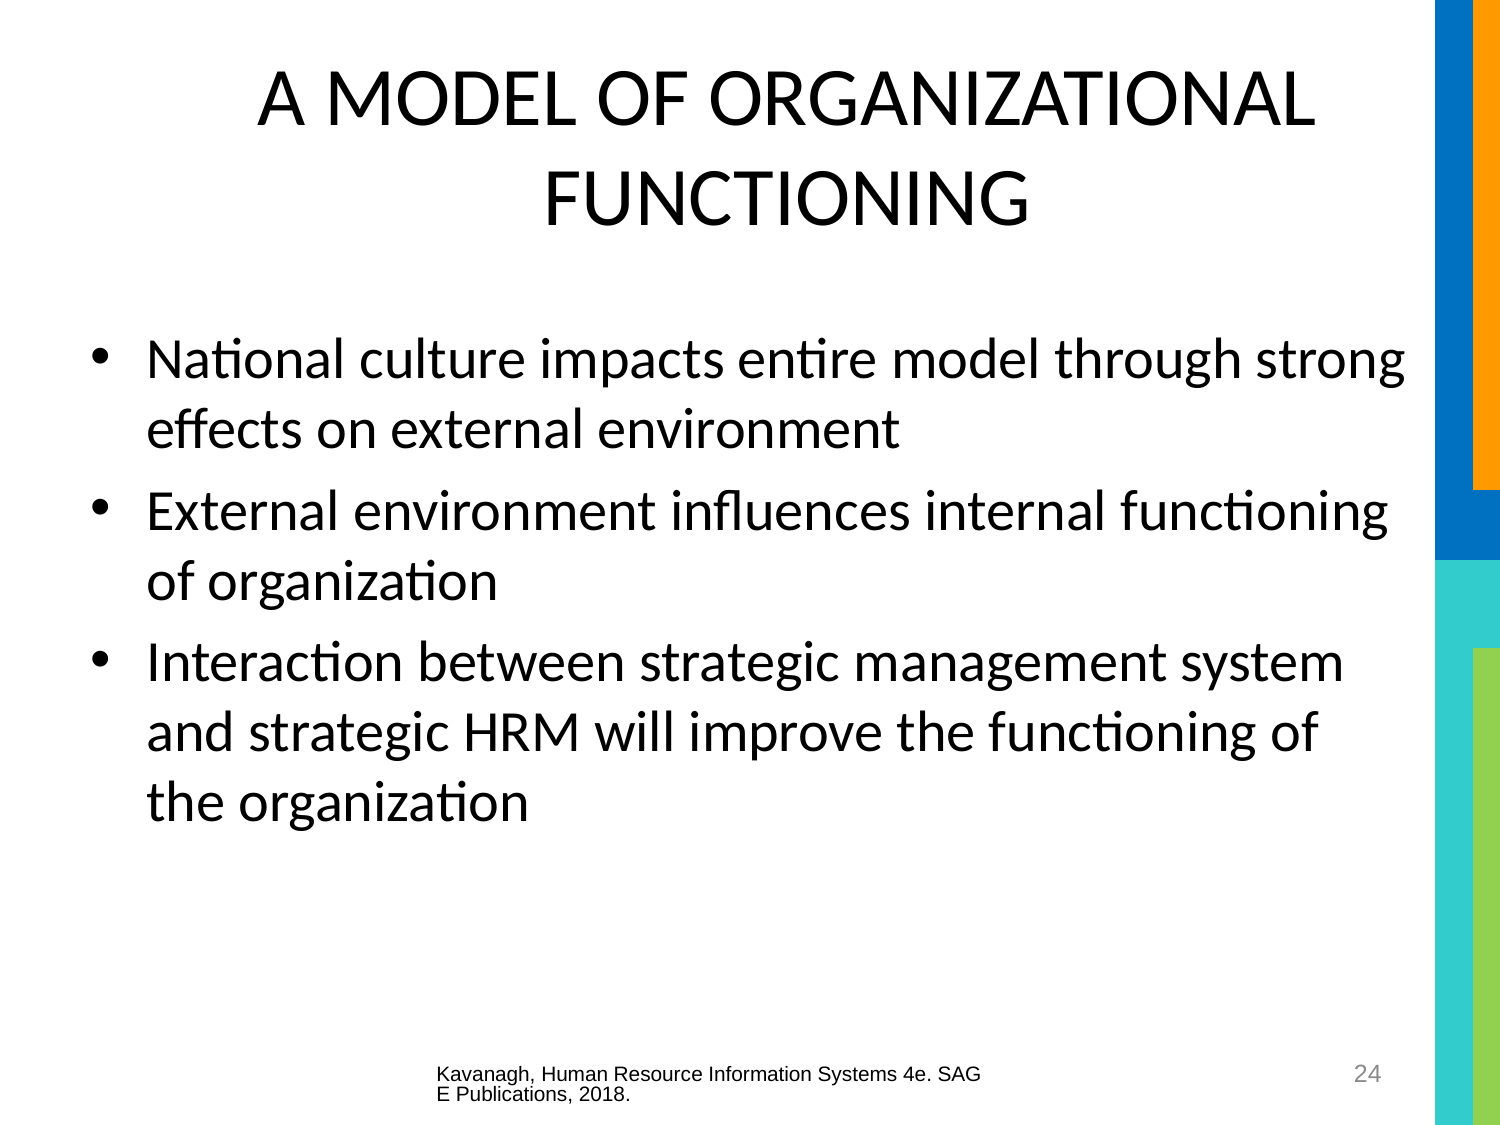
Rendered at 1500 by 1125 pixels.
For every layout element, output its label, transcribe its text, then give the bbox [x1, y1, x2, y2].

title A MODEL OF ORGANIZATIONAL FUNCTIONING [187, 24, 1388, 260]
list National culture impacts entire model through strong effects on external environment External environment influences internal functioning of organization Interaction between strategic management system and strategic HRM will improve the functioning of the organization [75, 312, 1425, 1055]
slide_number 24 [1059, 1042, 1397, 1103]
footer Kavanagh, Human Resource Information Systems 4e. SAGE Publications, 2018. [421, 1042, 1004, 1103]
